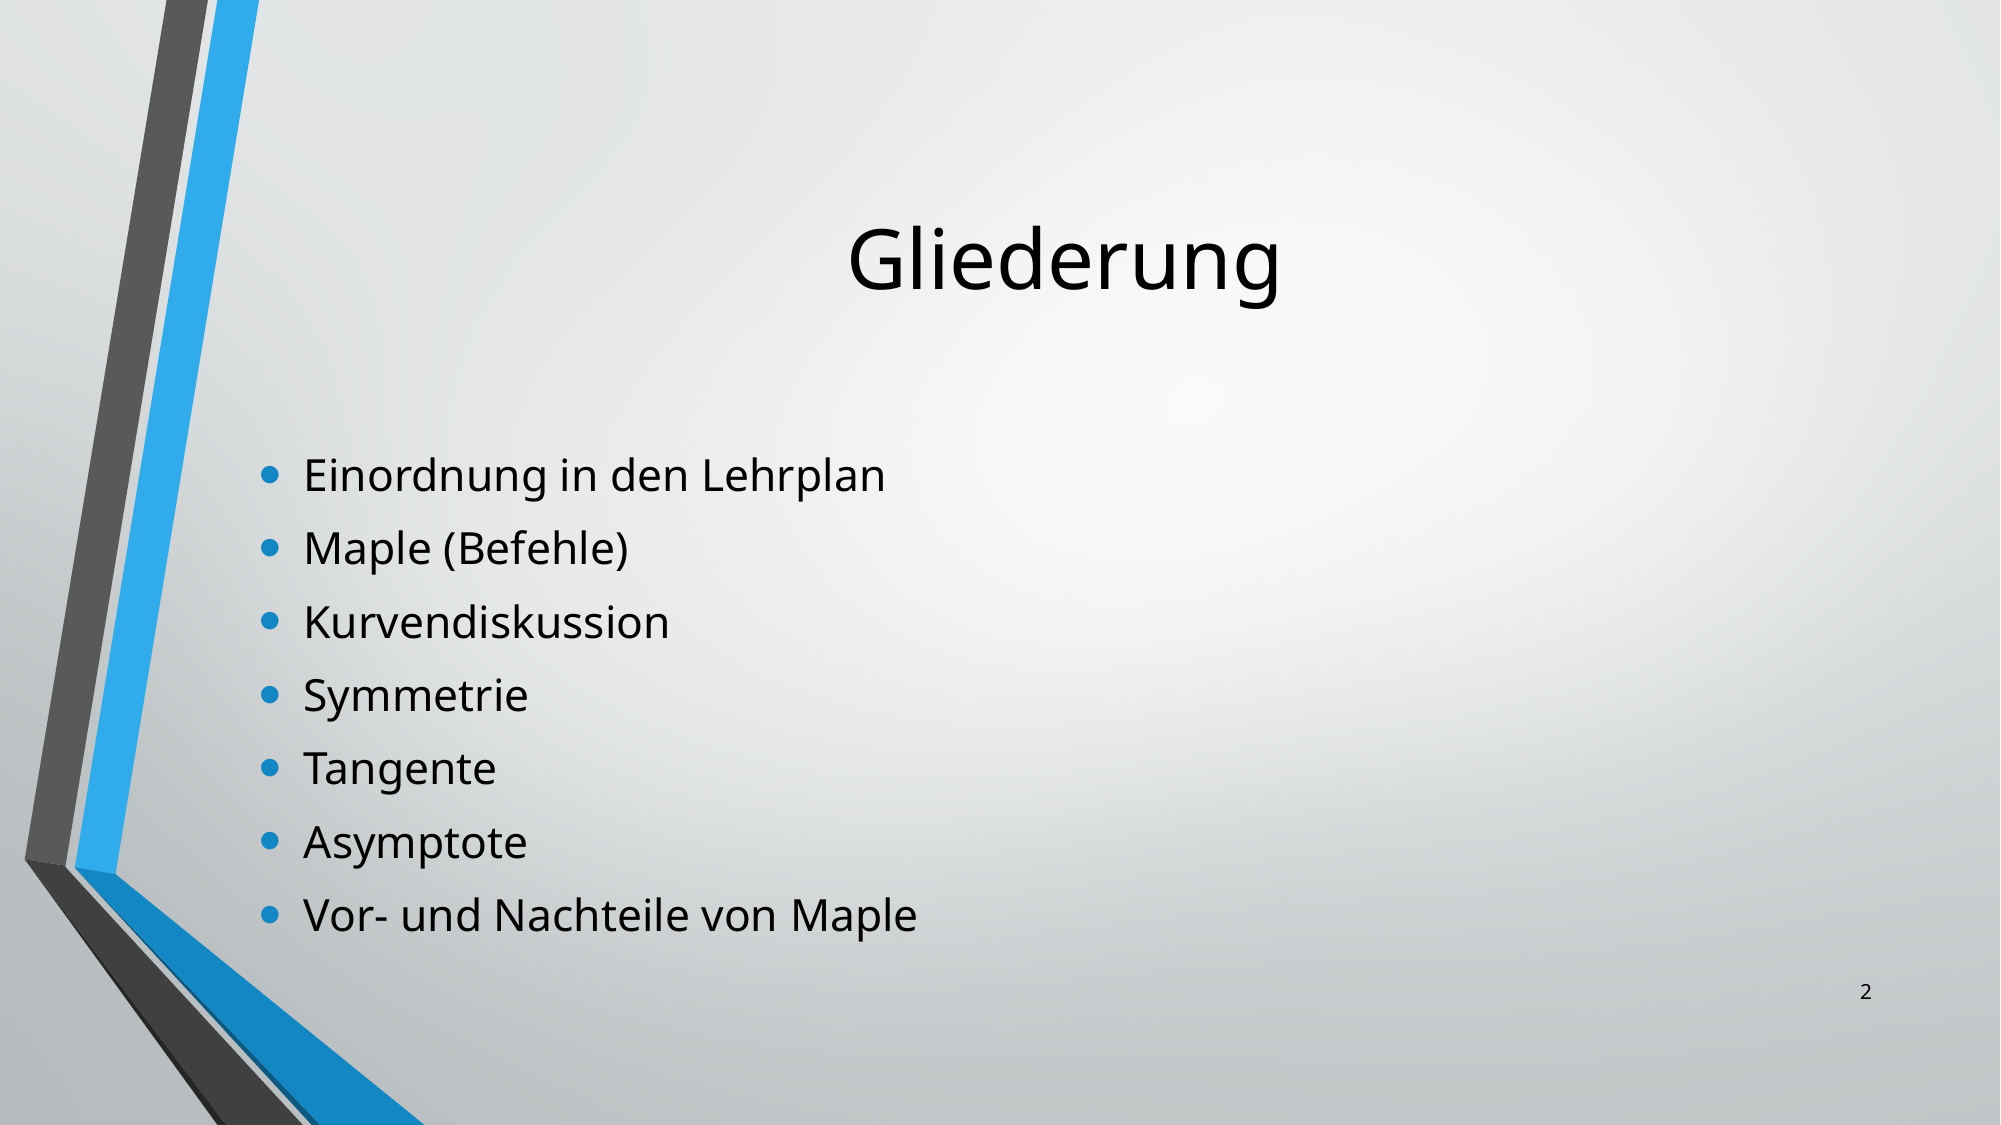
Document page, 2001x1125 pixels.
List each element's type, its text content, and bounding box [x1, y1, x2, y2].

list Einordnung in den Lehrplan Maple (Befehle) Kurvendiskussion Symmetrie Tangente Asymptote Vor- und Nachteile von Maple [243, 437, 1887, 950]
title Gliederung [243, 112, 1887, 400]
slide_number 2 [1796, 962, 1887, 1023]
